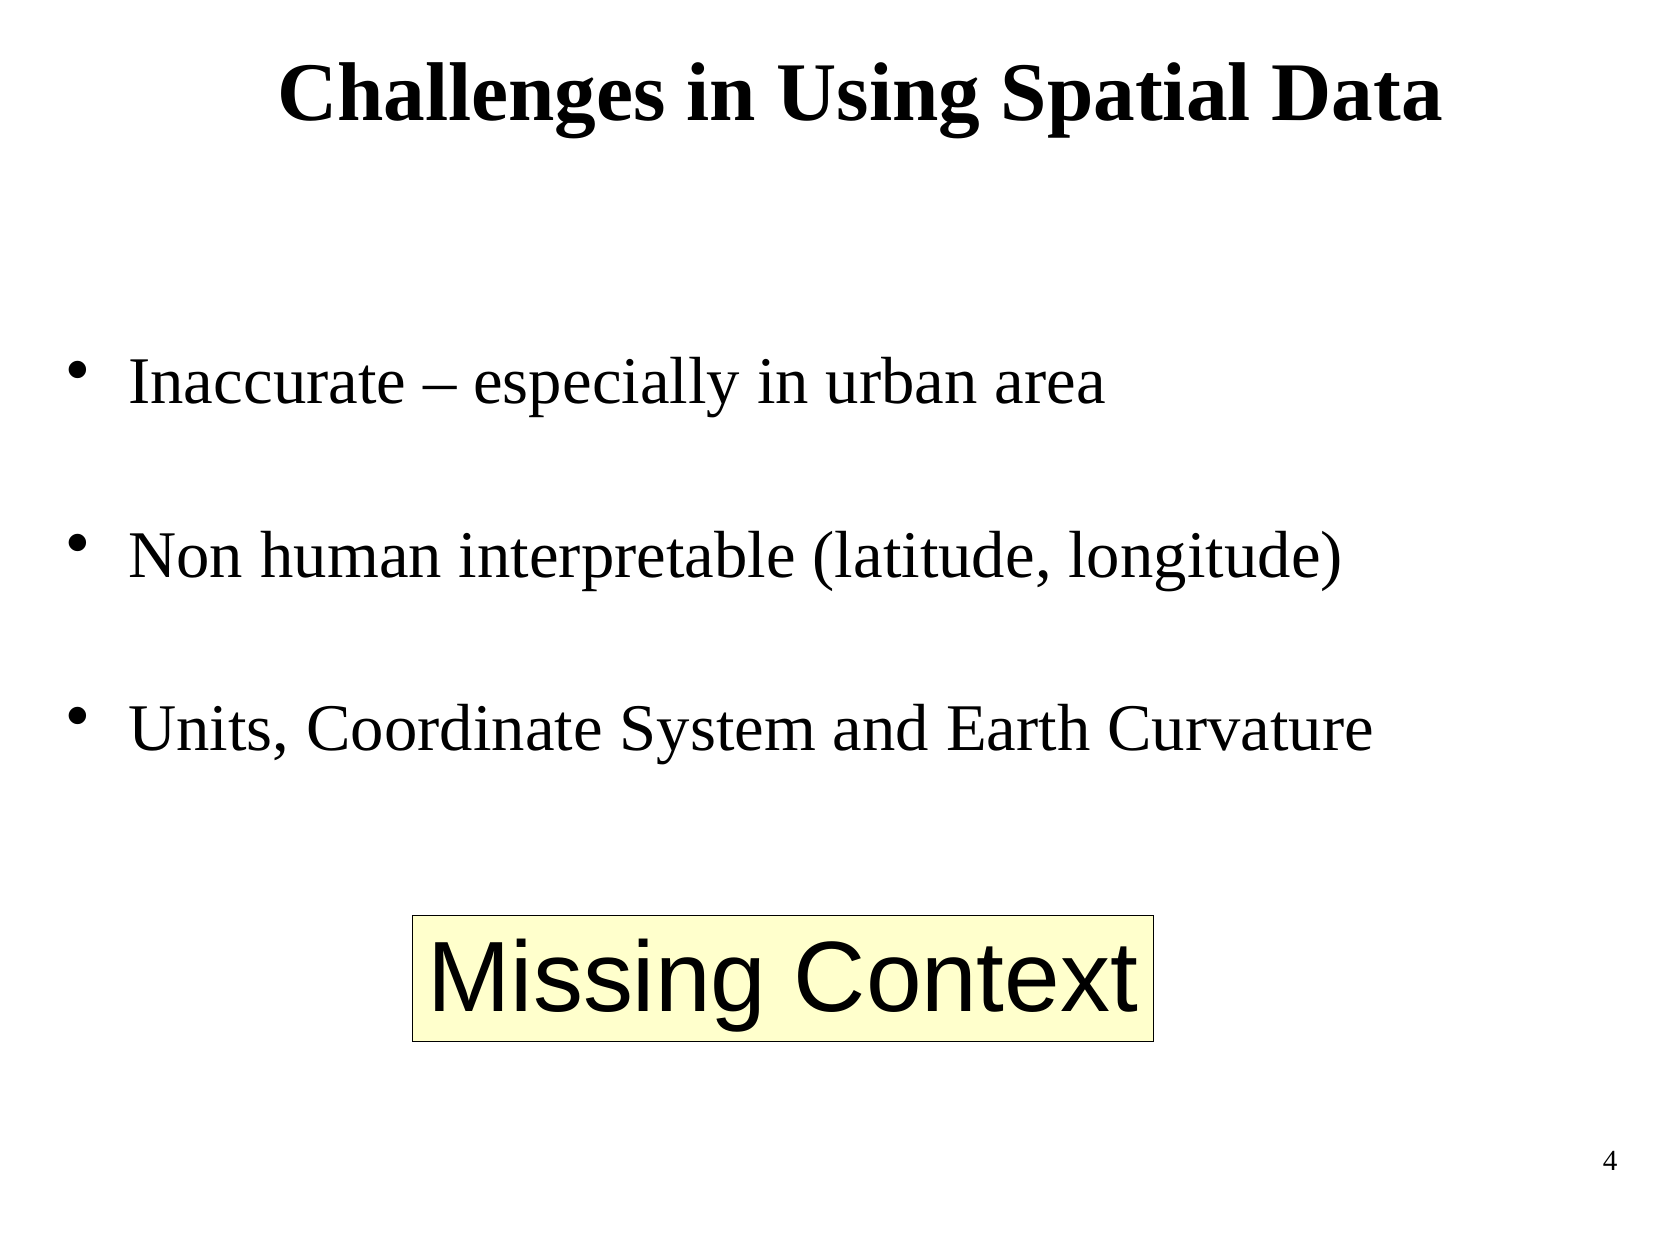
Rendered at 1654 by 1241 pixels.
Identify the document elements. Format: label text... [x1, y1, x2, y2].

slide_number 4 [1289, 1136, 1635, 1220]
list Inaccurate – especially in urban area Non human interpretable (latitude, longitude) Units, Coordinate System and Earth Curvature [49, 248, 1614, 1103]
title Challenges in Using Spatial Data [260, 12, 1627, 162]
text_box Missing Context [412, 915, 1154, 1042]
